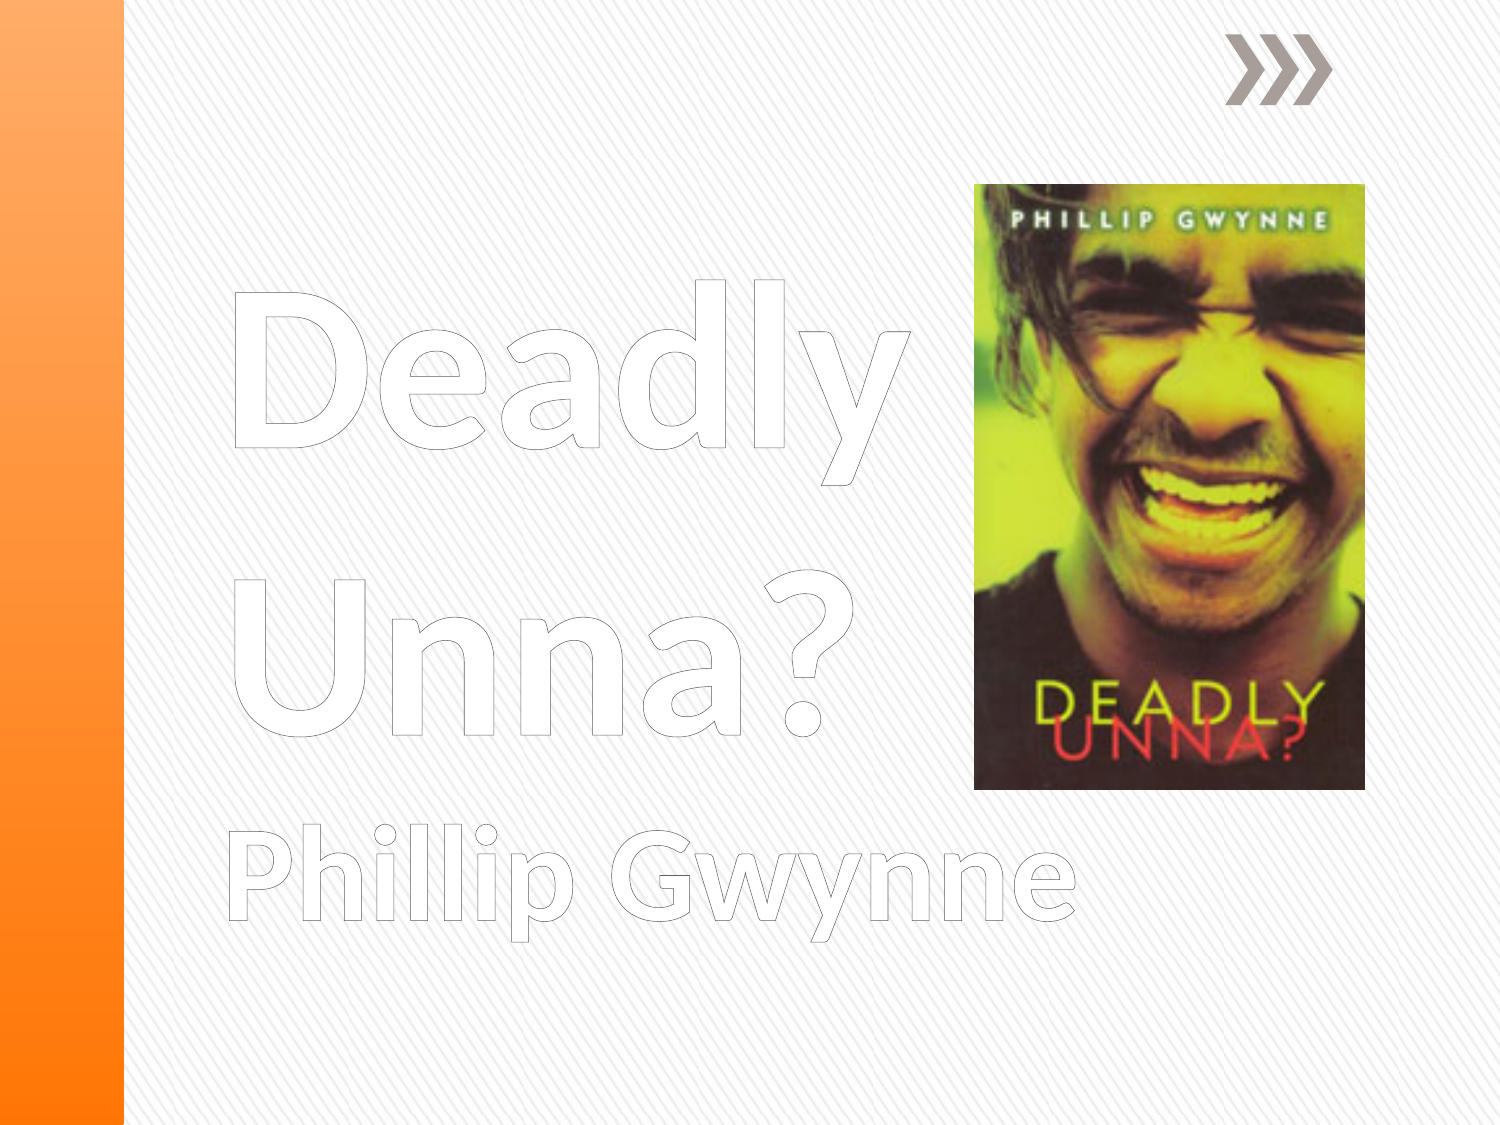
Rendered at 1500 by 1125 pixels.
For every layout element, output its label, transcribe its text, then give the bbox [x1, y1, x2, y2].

title Deadly Unna? Phillip Gwynne [206, 113, 1394, 956]
picture [974, 184, 1365, 791]
